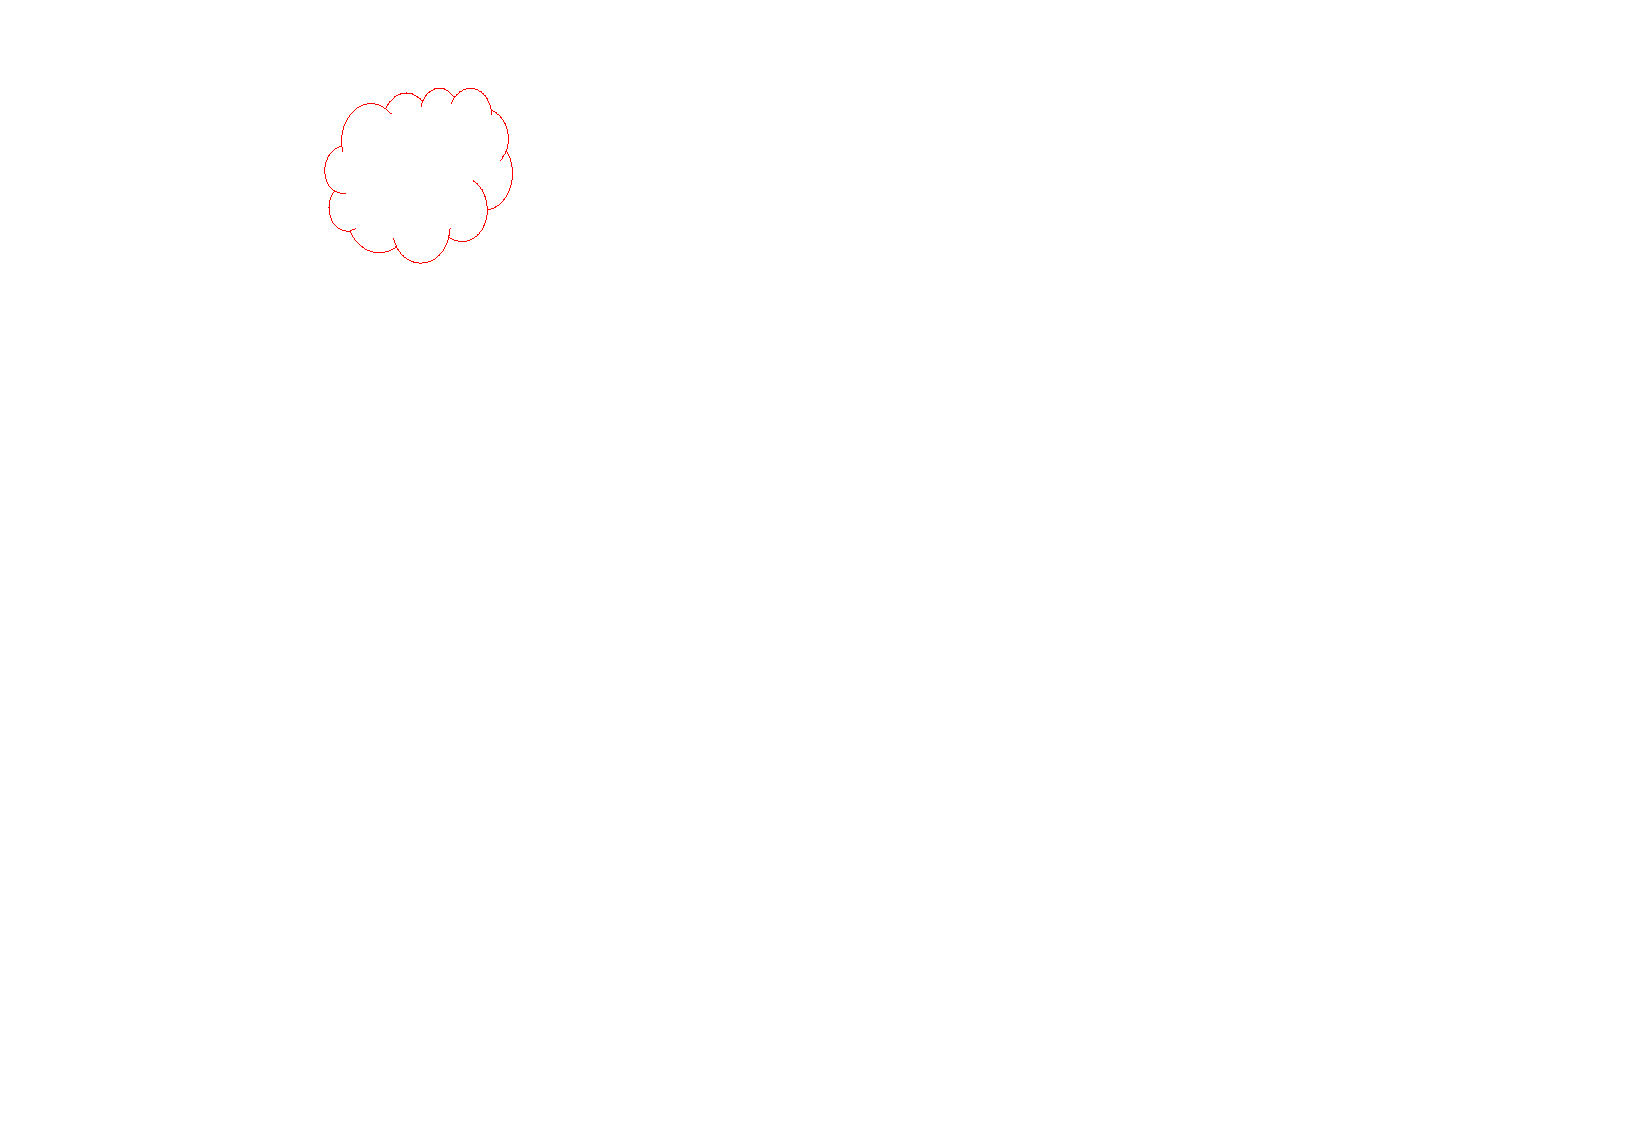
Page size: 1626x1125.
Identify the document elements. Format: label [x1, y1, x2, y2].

text_box [324, 88, 513, 264]
